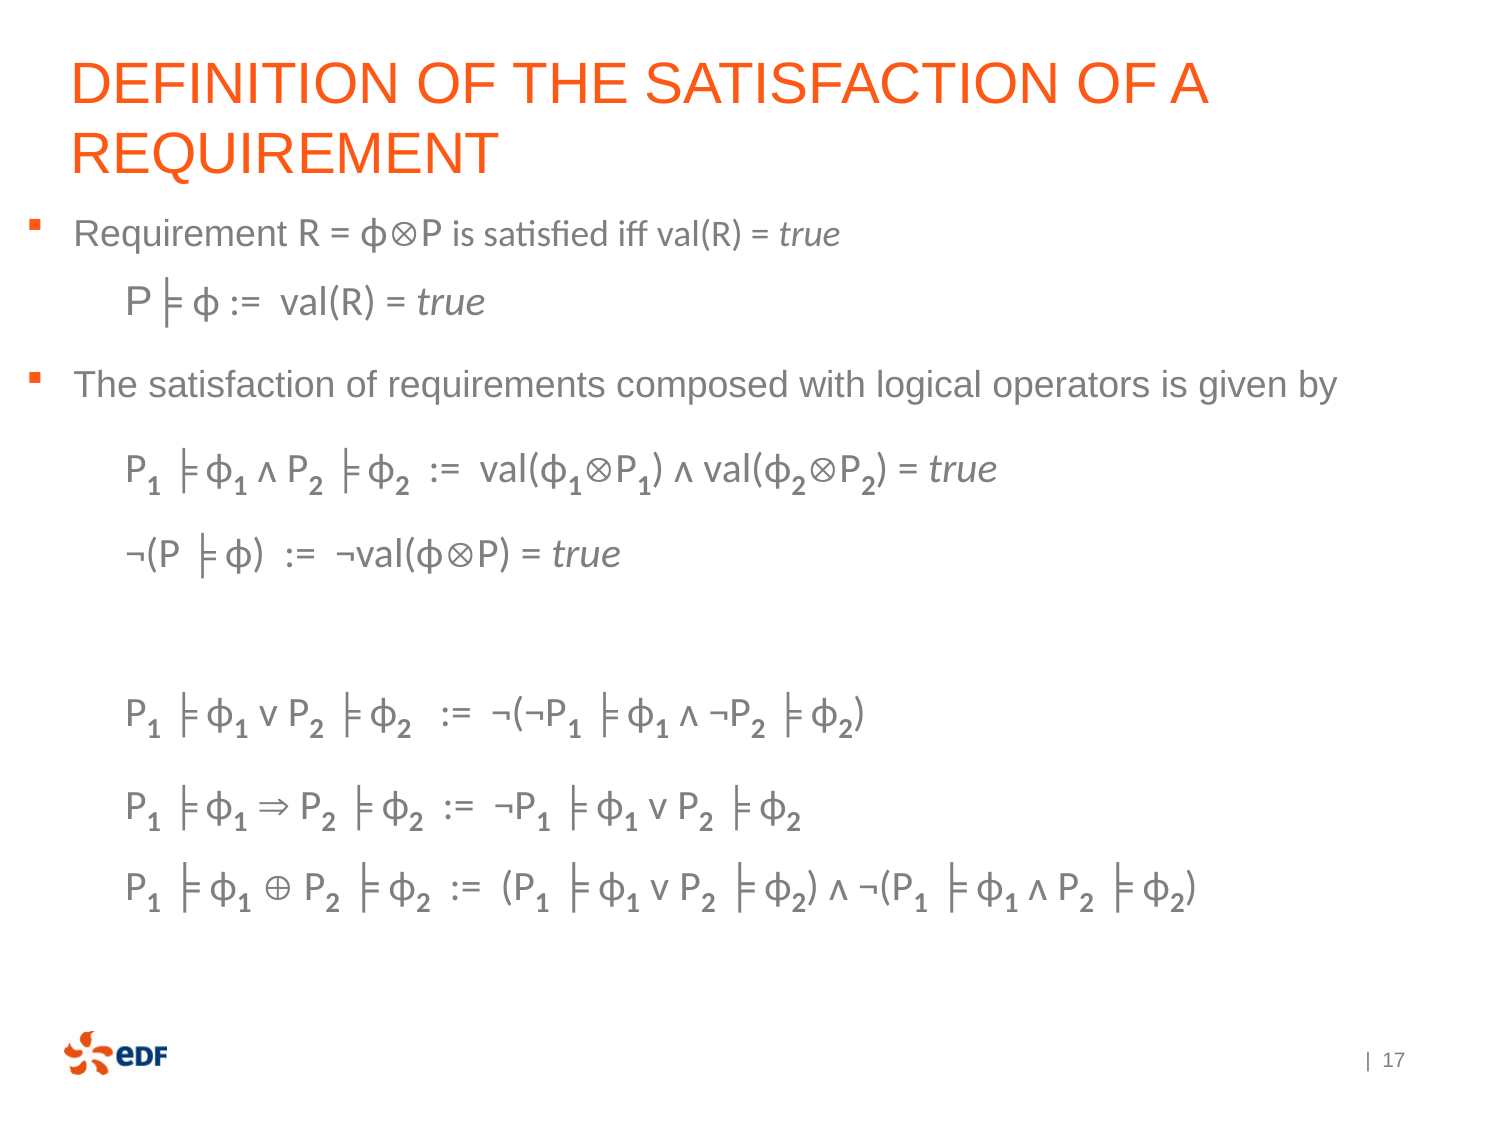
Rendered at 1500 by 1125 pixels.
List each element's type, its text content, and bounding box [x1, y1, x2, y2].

text_box P╞ ϕ := val(R) = true [118, 273, 674, 325]
text_box The satisfaction of requirements composed with logical operators is given by [20, 360, 1424, 406]
text_box P1 ╞ ϕ1 ᴧ P2 ╞ ϕ2 := val(ϕ1P1) ᴧ val(ϕ2P2) = true ¬(P ╞ ϕ) := ¬val(ϕP) = true P1 ╞ ϕ1 ᴠ P2 ╞ ϕ2 := ¬(¬P1 ╞ ϕ1 ᴧ ¬P2 ╞ ϕ2) P1 ╞ ϕ1  P2 ╞ ϕ2 := ¬P1 ╞ ϕ1 ᴠ P2 ╞ ϕ2 P1 ╞ ϕ1  P2 ╞ ϕ2 := (P1 ╞ ϕ1 ᴠ P2 ╞ ϕ2) ᴧ ¬(P1 ╞ ϕ1 ᴧ P2 ╞ ϕ2) [118, 432, 1265, 919]
text_box Requirement R = ϕP is satisfied iff val(R) = true [20, 204, 1424, 255]
title Definition of the satisfaction of a requirement [64, 45, 1436, 185]
picture [64, 1031, 167, 1075]
